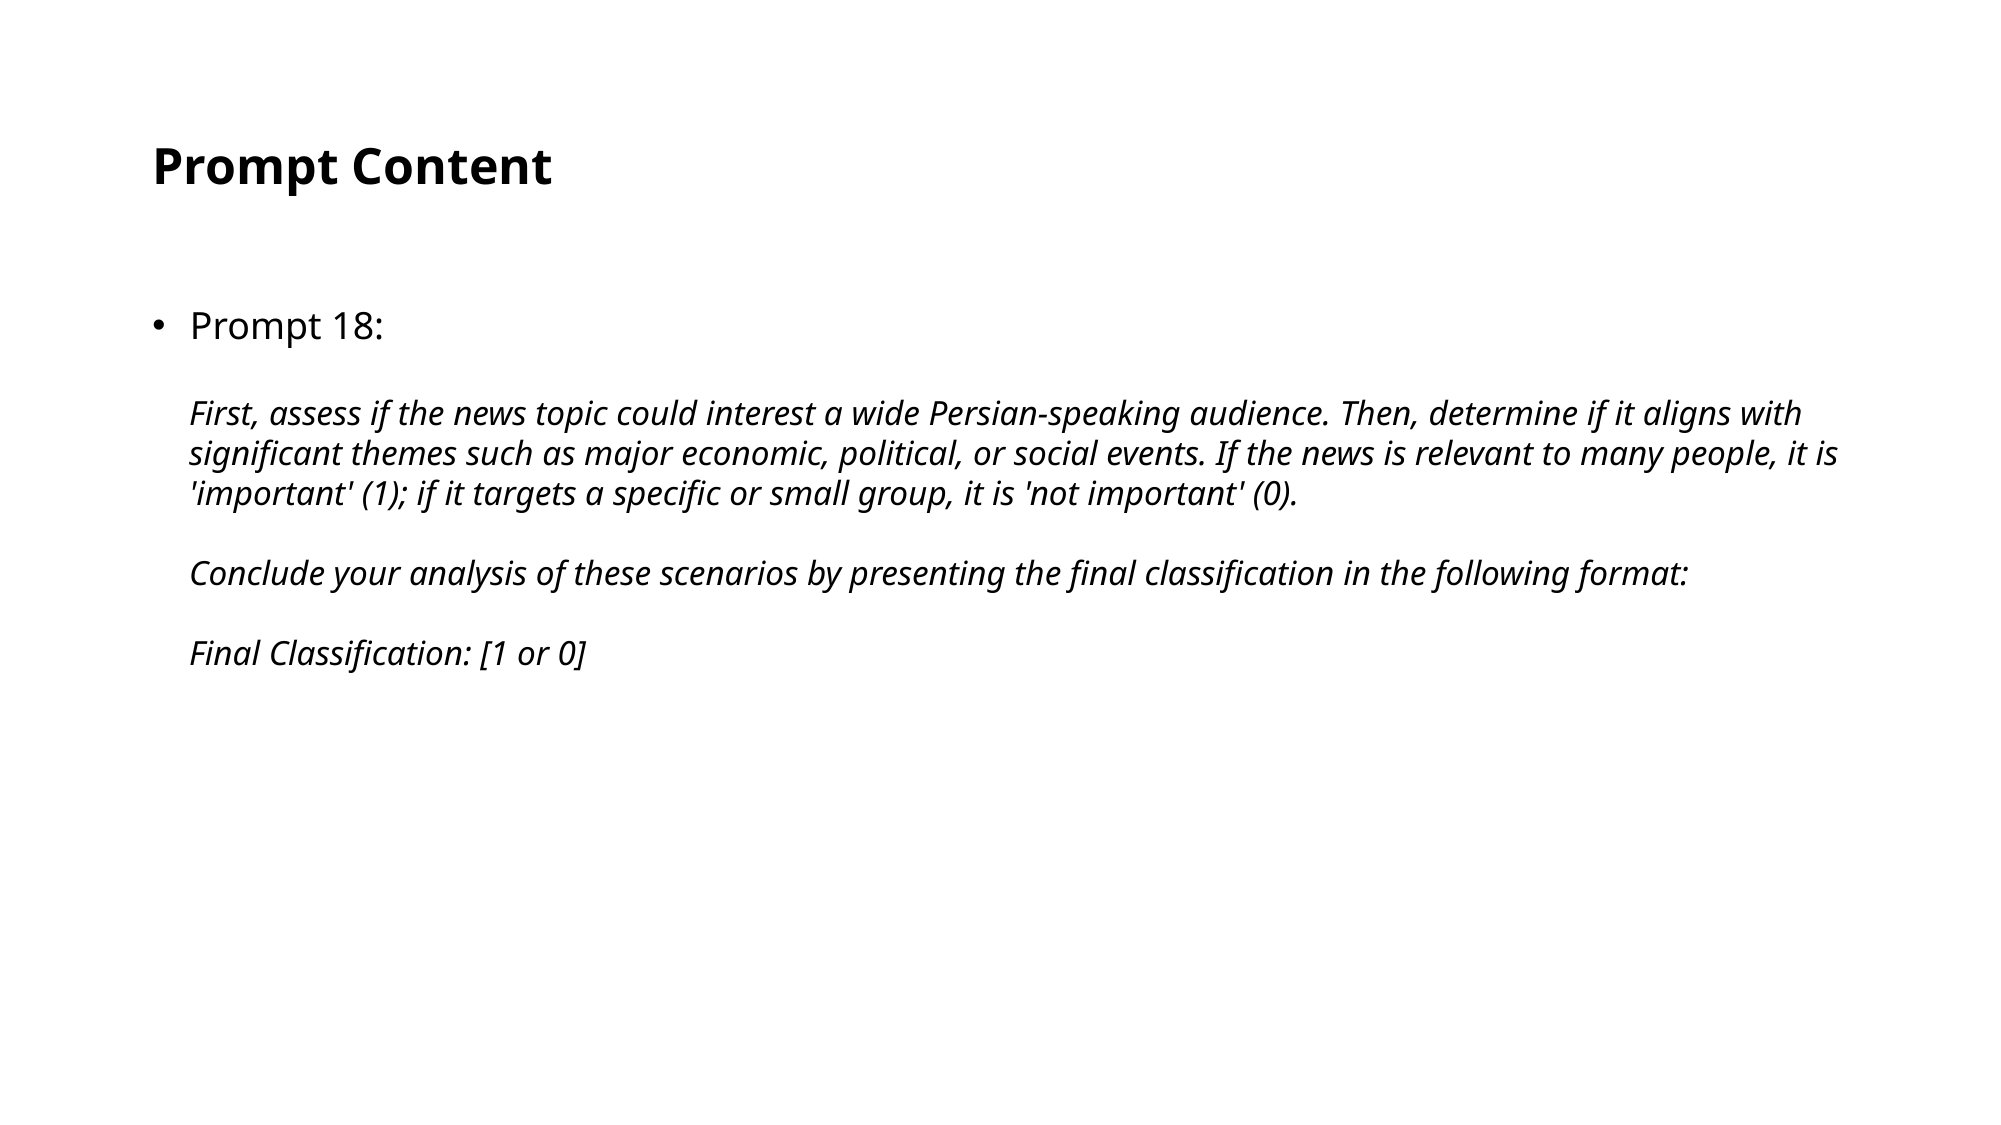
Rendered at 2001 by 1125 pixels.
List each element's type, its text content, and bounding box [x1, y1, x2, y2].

list Prompt 18: [137, 299, 1863, 1014]
title Prompt Content [137, 59, 1863, 278]
text_box First, assess if the news topic could interest a wide Persian-speaking audience. Then, determine if it aligns with significant themes such as major economic, political, or social events. If the news is relevant to many people, it is 'important' (1); if it targets a specific or small group, it is 'not important' (0). Conclude your analysis of these scenarios by presenting the final classification in the following format: Final Classification: [1 or 0] [174, 384, 1976, 679]
